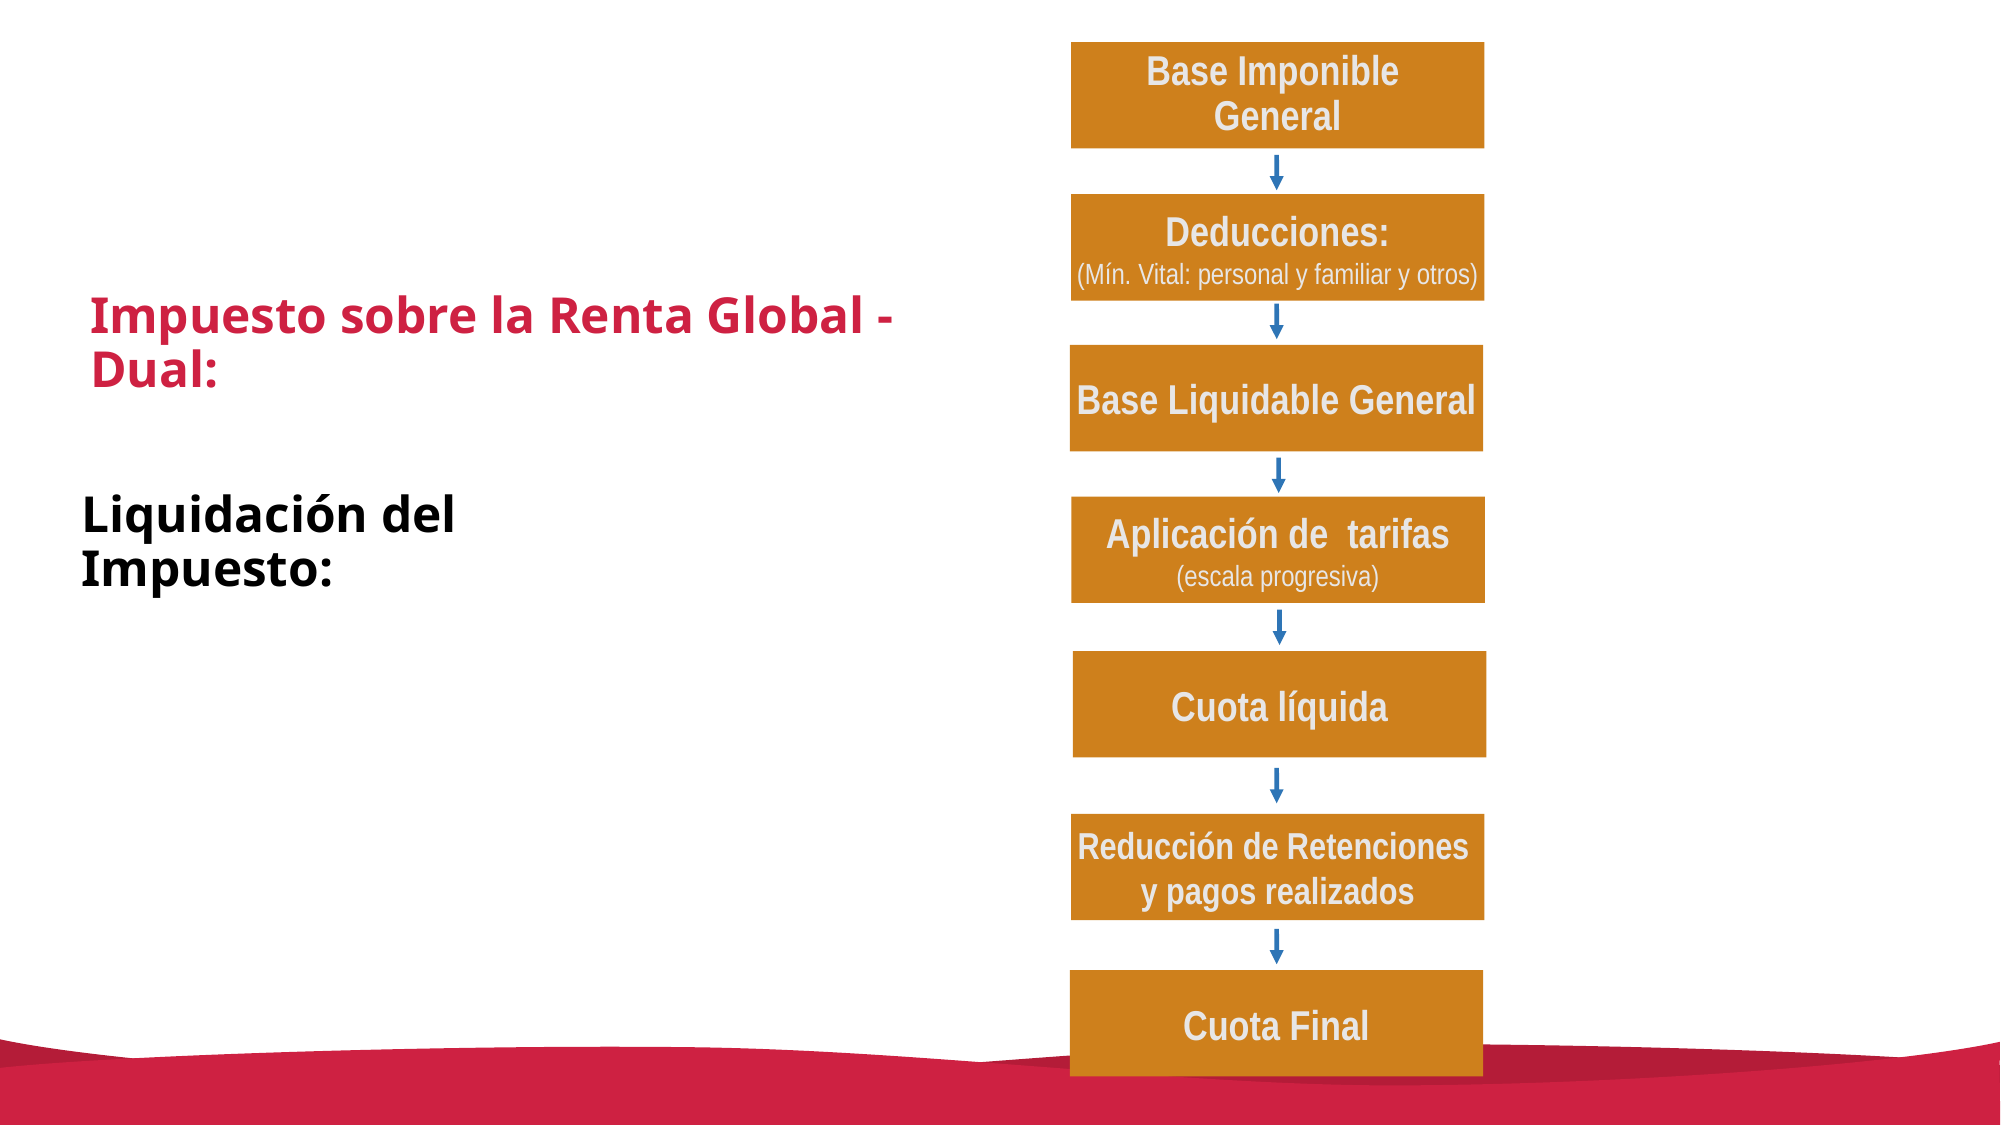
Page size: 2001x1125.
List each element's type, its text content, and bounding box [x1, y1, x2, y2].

text_box Reducción de Retenciones y pagos realizados [1071, 813, 1485, 921]
text_box Base Liquidable General [1069, 344, 1484, 452]
text_box [1270, 154, 1283, 191]
text_box Deducciones: (Mín. Vital: personal y familiar y otros) [1071, 194, 1485, 301]
text_box Cuota líquida [1072, 651, 1487, 758]
text_box Aplicación de tarifas (escala progresiva) [1071, 496, 1485, 603]
text_box [1270, 303, 1283, 340]
text_box Cuota Final [1069, 970, 1484, 1077]
title Impuesto sobre la Renta Global - Dual: [75, 283, 942, 406]
text_box Base Imponible General [1071, 42, 1485, 149]
text_box [1270, 928, 1283, 965]
text_box [1273, 609, 1286, 646]
text_box [1272, 457, 1285, 493]
text_box [1270, 767, 1283, 804]
text_box Liquidación del Impuesto: [66, 482, 721, 606]
